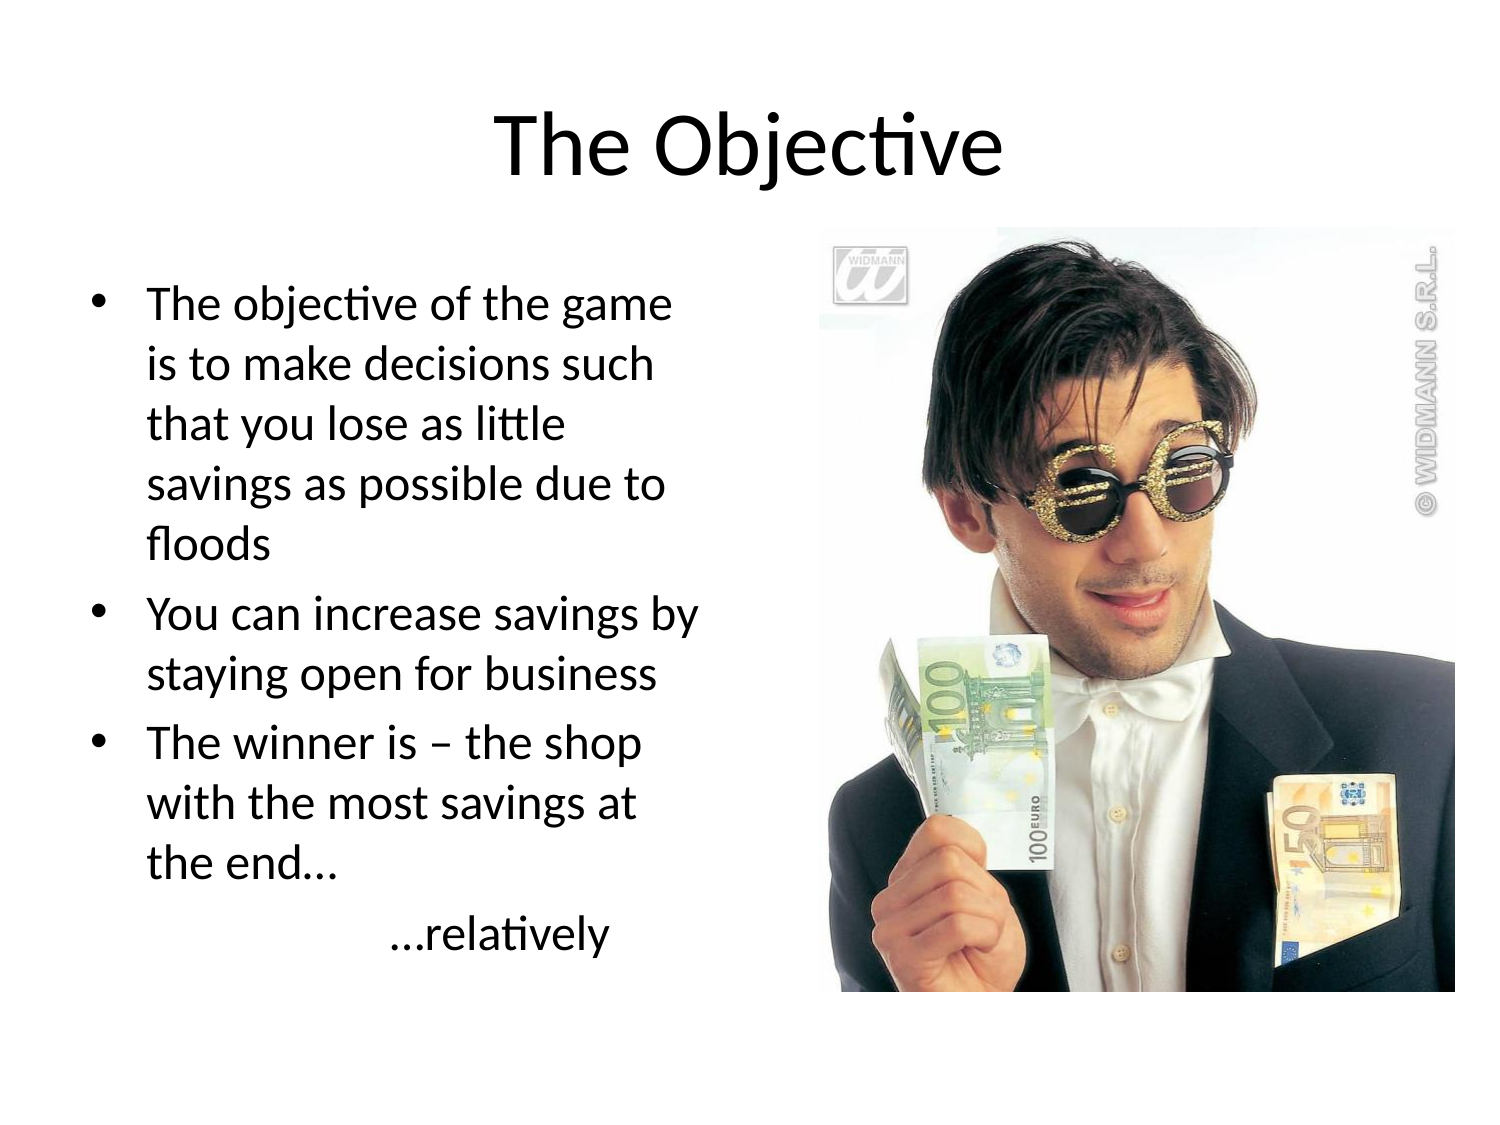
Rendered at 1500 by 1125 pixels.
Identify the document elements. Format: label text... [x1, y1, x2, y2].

picture [819, 226, 1455, 992]
list The objective of the game is to make decisions such that you lose as little savings as possible due to floods You can increase savings by staying open for business The winner is – the shop with the most savings at the end… …relatively [75, 262, 717, 1005]
title The Objective [75, 45, 1425, 233]
